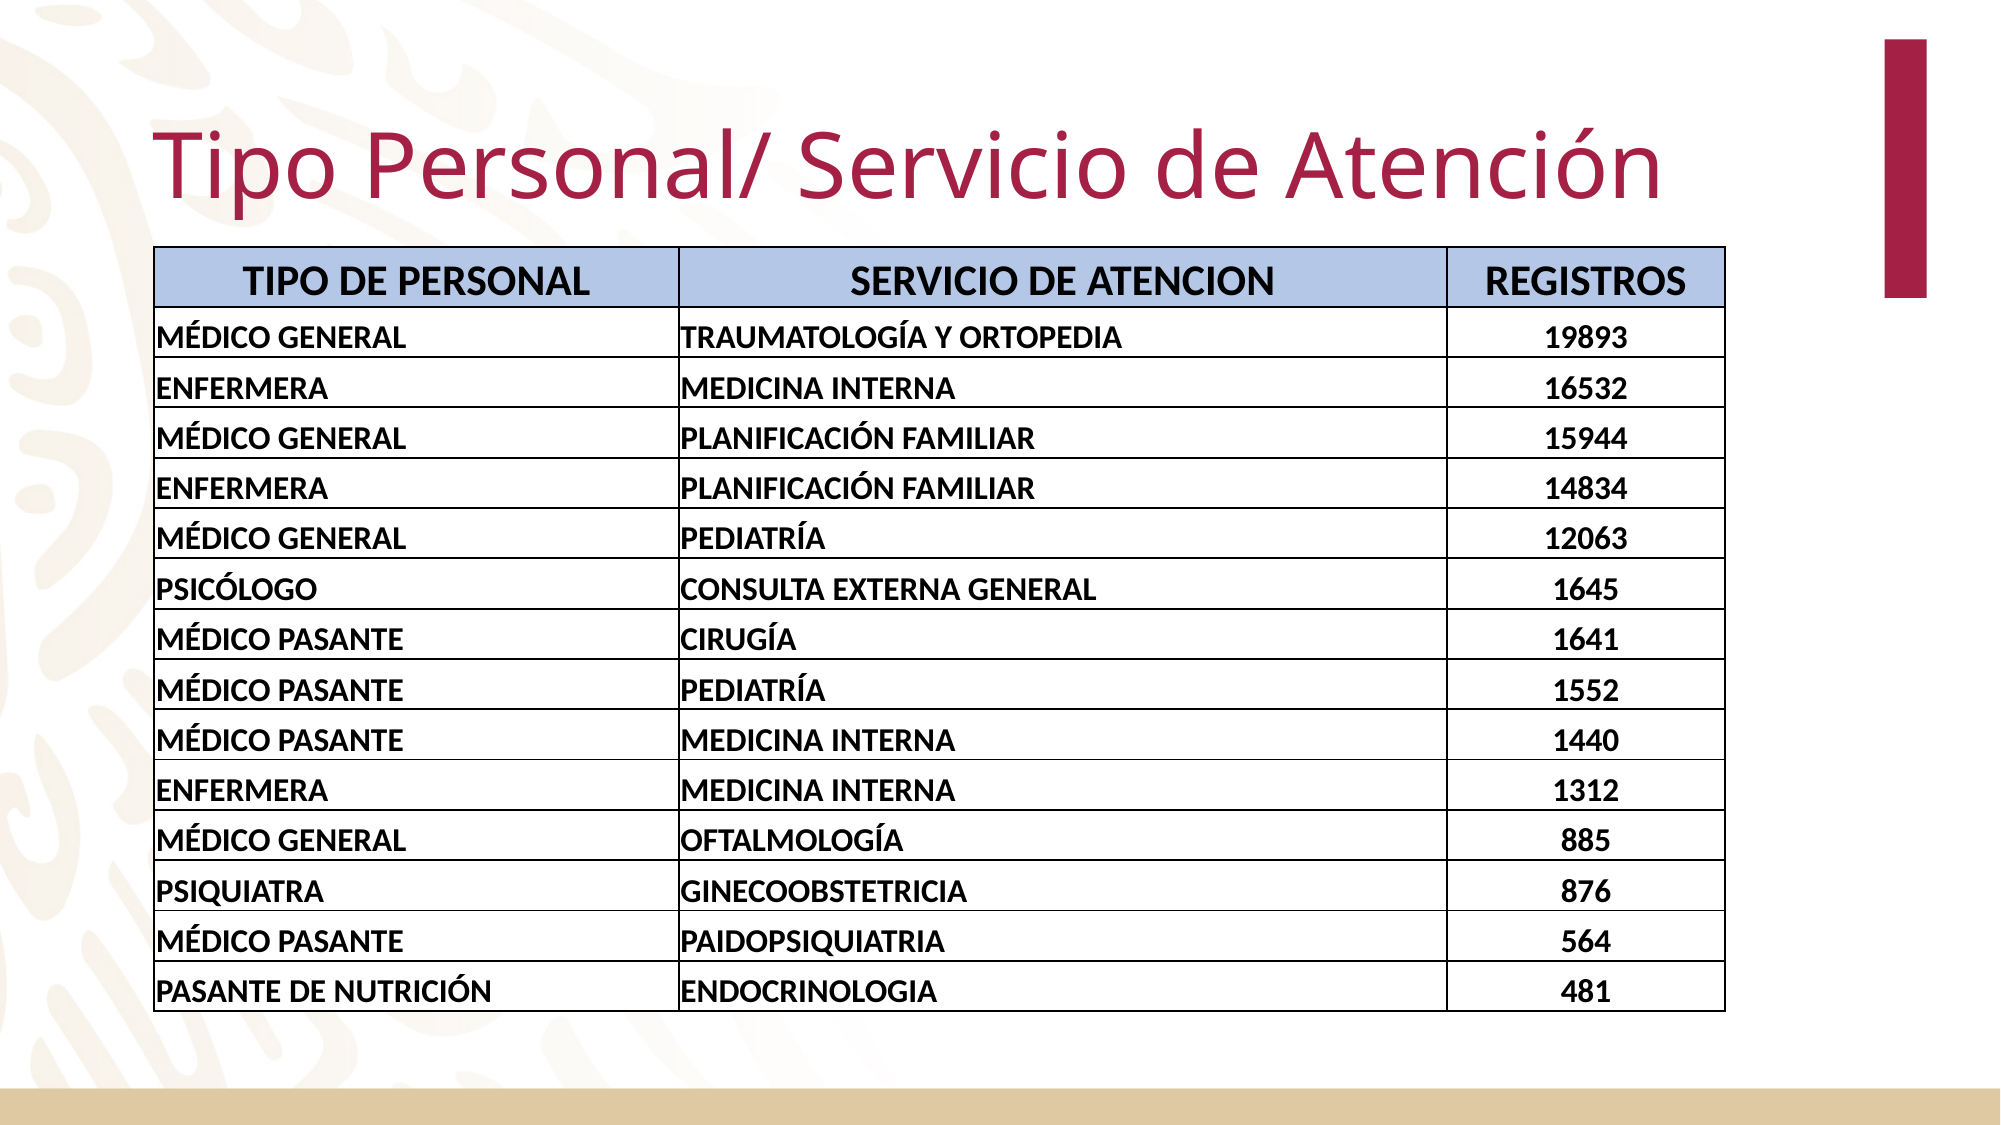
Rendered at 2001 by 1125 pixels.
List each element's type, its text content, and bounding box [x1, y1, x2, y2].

table_cell ENFERMERA [155, 760, 678, 809]
table_cell 1645 [1448, 559, 1724, 608]
table_header TIPO DE PERSONAL [155, 248, 678, 306]
table_cell CONSULTA EXTERNA GENERAL [680, 559, 1446, 608]
table_cell ENFERMERA [155, 459, 678, 507]
table_cell 564 [1448, 911, 1724, 960]
table_cell MÉDICO GENERAL [155, 509, 678, 557]
table_cell 481 [1448, 962, 1724, 1010]
table_cell MÉDICO PASANTE [155, 610, 678, 658]
table_cell 885 [1448, 811, 1724, 859]
table_cell CIRUGÍA [680, 610, 1446, 658]
table_cell PAIDOPSIQUIATRIA [680, 911, 1446, 960]
table_cell MEDICINA INTERNA [680, 710, 1446, 759]
table_cell MÉDICO GENERAL [155, 811, 678, 859]
table_cell PSICÓLOGO [155, 559, 678, 608]
table_cell MÉDICO GENERAL [155, 408, 678, 457]
table_cell PLANIFICACIÓN FAMILIAR [680, 408, 1446, 457]
table_cell PASANTE DE NUTRICIÓN [155, 962, 678, 1010]
table_cell 14834 [1448, 459, 1724, 507]
table_header REGISTROS [1448, 248, 1724, 306]
table_cell 1312 [1448, 760, 1724, 809]
table_cell ENDOCRINOLOGIA [680, 962, 1446, 1010]
table_cell OFTALMOLOGÍA [680, 811, 1446, 859]
table_cell 876 [1448, 861, 1724, 910]
title Tipo Personal/ Servicio de Atención [137, 59, 1863, 278]
table_cell 1641 [1448, 610, 1724, 658]
table_cell 19893 [1448, 308, 1724, 356]
table_cell MEDICINA INTERNA [680, 358, 1446, 406]
table_cell ENFERMERA [155, 358, 678, 406]
table_cell MÉDICO PASANTE [155, 660, 678, 708]
table_cell 1552 [1448, 660, 1724, 708]
table_cell MÉDICO PASANTE [155, 911, 678, 960]
table_cell PSIQUIATRA [155, 861, 678, 910]
table_cell TRAUMATOLOGÍA Y ORTOPEDIA [680, 308, 1446, 356]
table_cell 15944 [1448, 408, 1724, 457]
table_cell PEDIATRÍA [680, 660, 1446, 708]
table_cell 16532 [1448, 358, 1724, 406]
table_cell GINECOOBSTETRICIA [680, 861, 1446, 910]
table_cell 1440 [1448, 710, 1724, 759]
table_cell PEDIATRÍA [680, 509, 1446, 557]
table_cell PLANIFICACIÓN FAMILIAR [680, 459, 1446, 507]
table_cell MÉDICO GENERAL [155, 308, 678, 356]
table_header SERVICIO DE ATENCION [680, 248, 1446, 306]
picture [0, 0, 2001, 1125]
table_cell MEDICINA INTERNA [680, 760, 1446, 809]
table_cell MÉDICO PASANTE [155, 710, 678, 759]
table_cell 12063 [1448, 509, 1724, 557]
